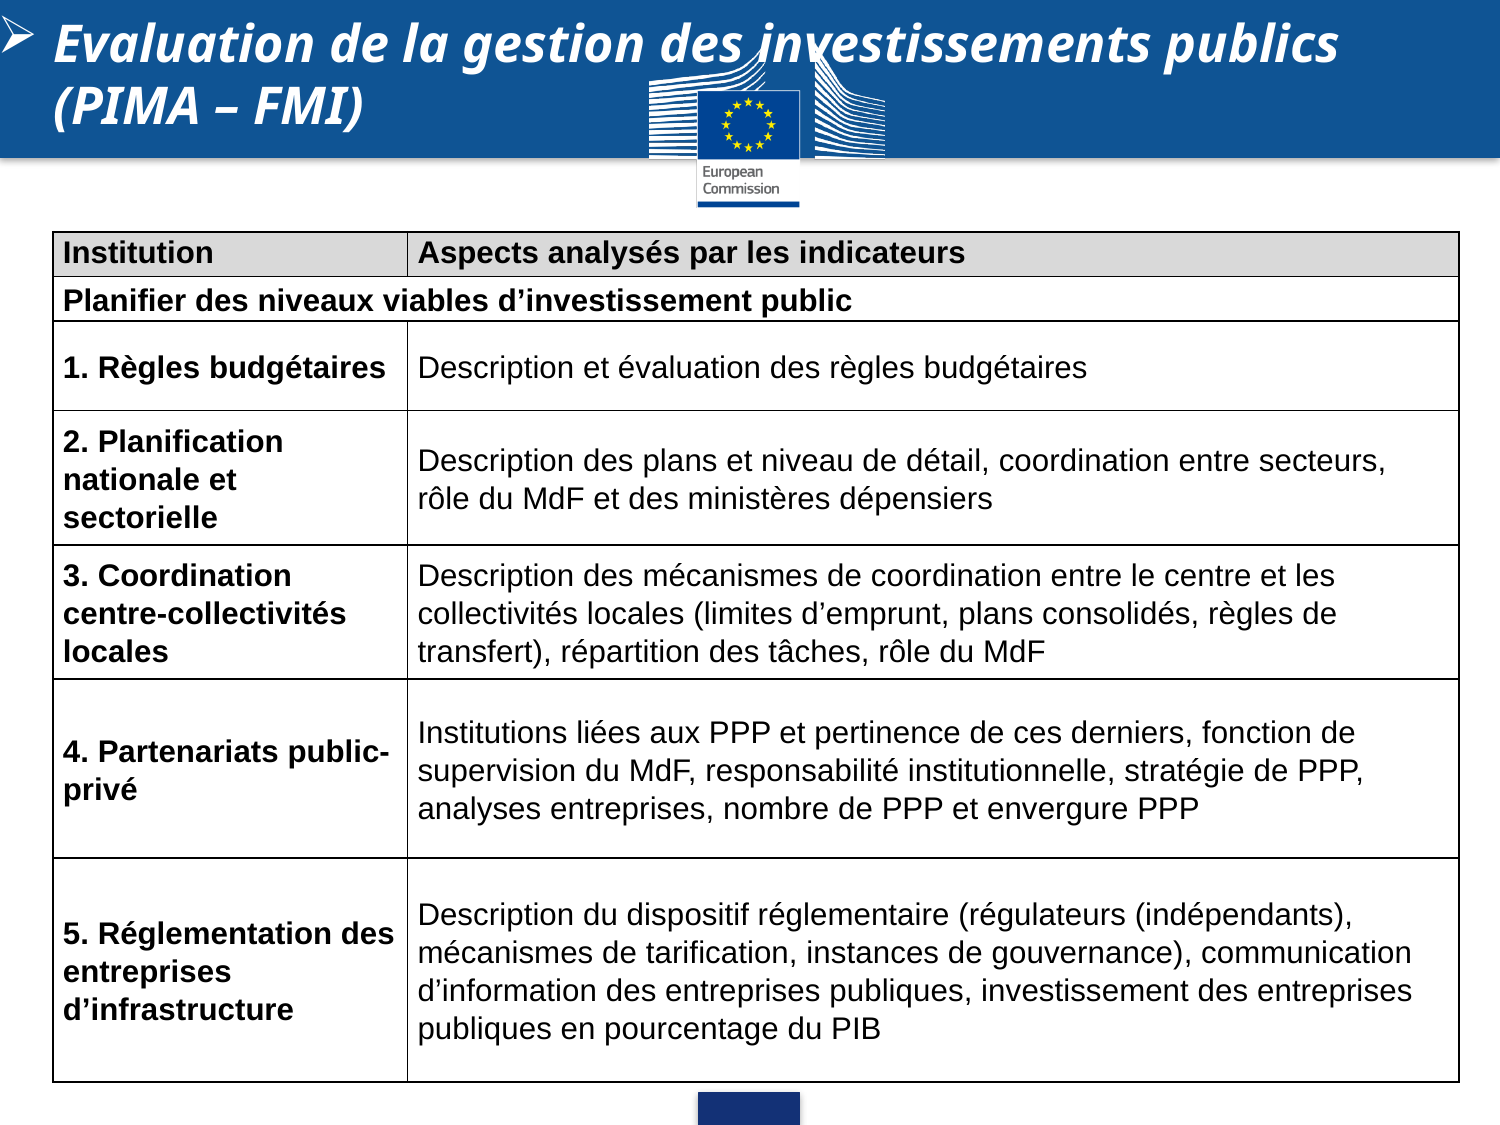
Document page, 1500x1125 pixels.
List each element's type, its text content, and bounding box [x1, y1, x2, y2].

table_cell Institutions liées aux PPP et pertinence de ces derniers, fonction de supervision du MdF, responsabilité institutionnelle, stratégie de PPP, analyses entreprises, nombre de PPP et envergure PPP [408, 680, 1458, 857]
table_header Institution [54, 233, 407, 276]
table_cell Description des plans et niveau de détail, coordination entre secteurs, rôle du MdF et des ministères dépensiers [408, 411, 1458, 544]
table_cell 1. Règles budgétaires [54, 322, 407, 410]
table_cell Description et évaluation des règles budgétaires [408, 322, 1458, 410]
table_cell 2. Planification nationale et sectorielle [54, 411, 407, 544]
table_cell Planifier des niveaux viables d’investissement public [54, 277, 1458, 320]
table_cell 4. Partenariats public-privé [54, 680, 407, 857]
table_cell Description des mécanismes de coordination entre le centre et les collectivités locales (limites d’emprunt, plans consolidés, règles de transfert), répartition des tâches, rôle du MdF [408, 546, 1458, 678]
table_cell Description du dispositif réglementaire (régulateurs (indépendants), mécanismes de tarification, instances de gouvernance), communication d’information des entreprises publiques, investissement des entreprises publiques en pourcentage du PIB [408, 859, 1458, 1081]
list Evaluation de la gestion des investissements publics (PIMA – FMI) [0, 2, 1389, 110]
table_cell 5. Réglementation des entreprises d’infrastructure [54, 859, 407, 1081]
table_header Aspects analysés par les indicateurs [408, 233, 1458, 276]
picture [649, 110, 885, 208]
table_cell 3. Coordination centre-collectivités locales [54, 546, 407, 678]
